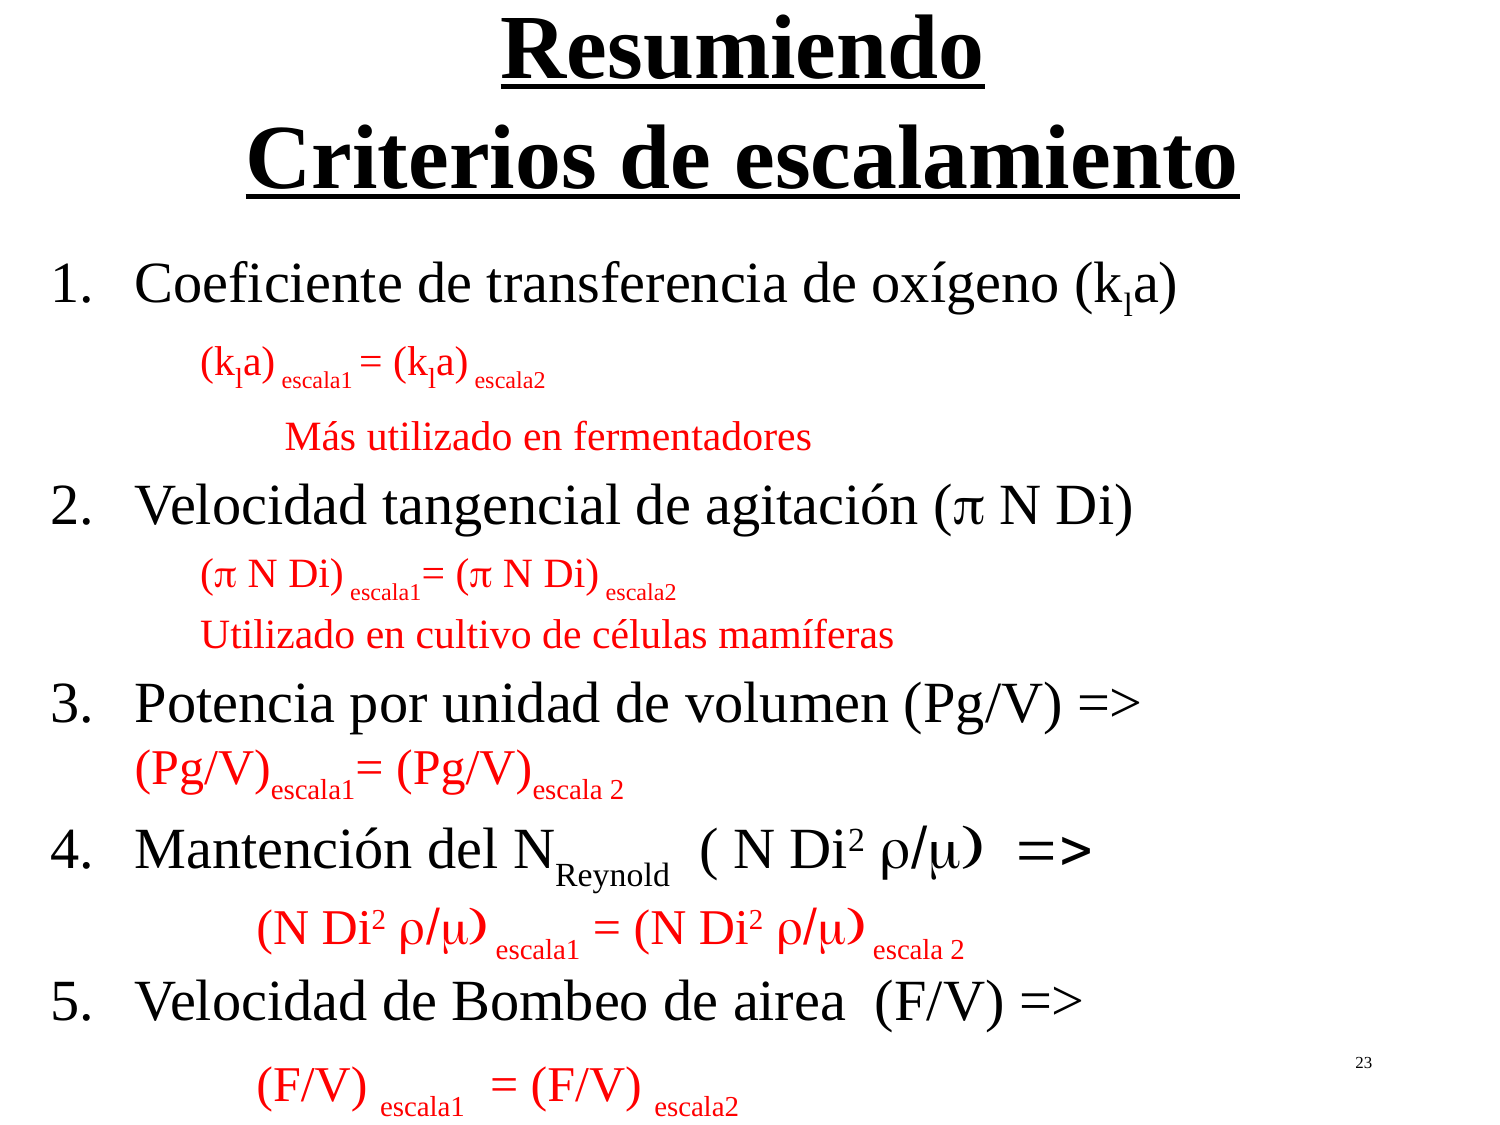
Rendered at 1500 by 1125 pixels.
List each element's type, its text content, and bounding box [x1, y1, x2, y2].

title Resumiendo Criterios de escalamiento [105, 58, 1381, 247]
slide_number 23 [1074, 1024, 1388, 1101]
list Coeficiente de transferencia de oxígeno (kla) (kla) escala1 = (kla) escala2 Más utilizado en fermentadores Velocidad tangencial de agitación (p N Di) (p N Di) escala1= (p N Di) escala2 Utilizado en cultivo de células mamíferas Potencia por unidad de volumen (Pg/V) => (Pg/V)escala1= (Pg/V)escala 2 Mantención del NReynold ( N Di2 r/m) => (N Di2 r/m) escala1 = (N Di2 r/m) escala 2 5. Velocidad de Bombeo de airea (F/V) => (F/V) escala1 = (F/V) escala2 [34, 237, 1376, 913]
